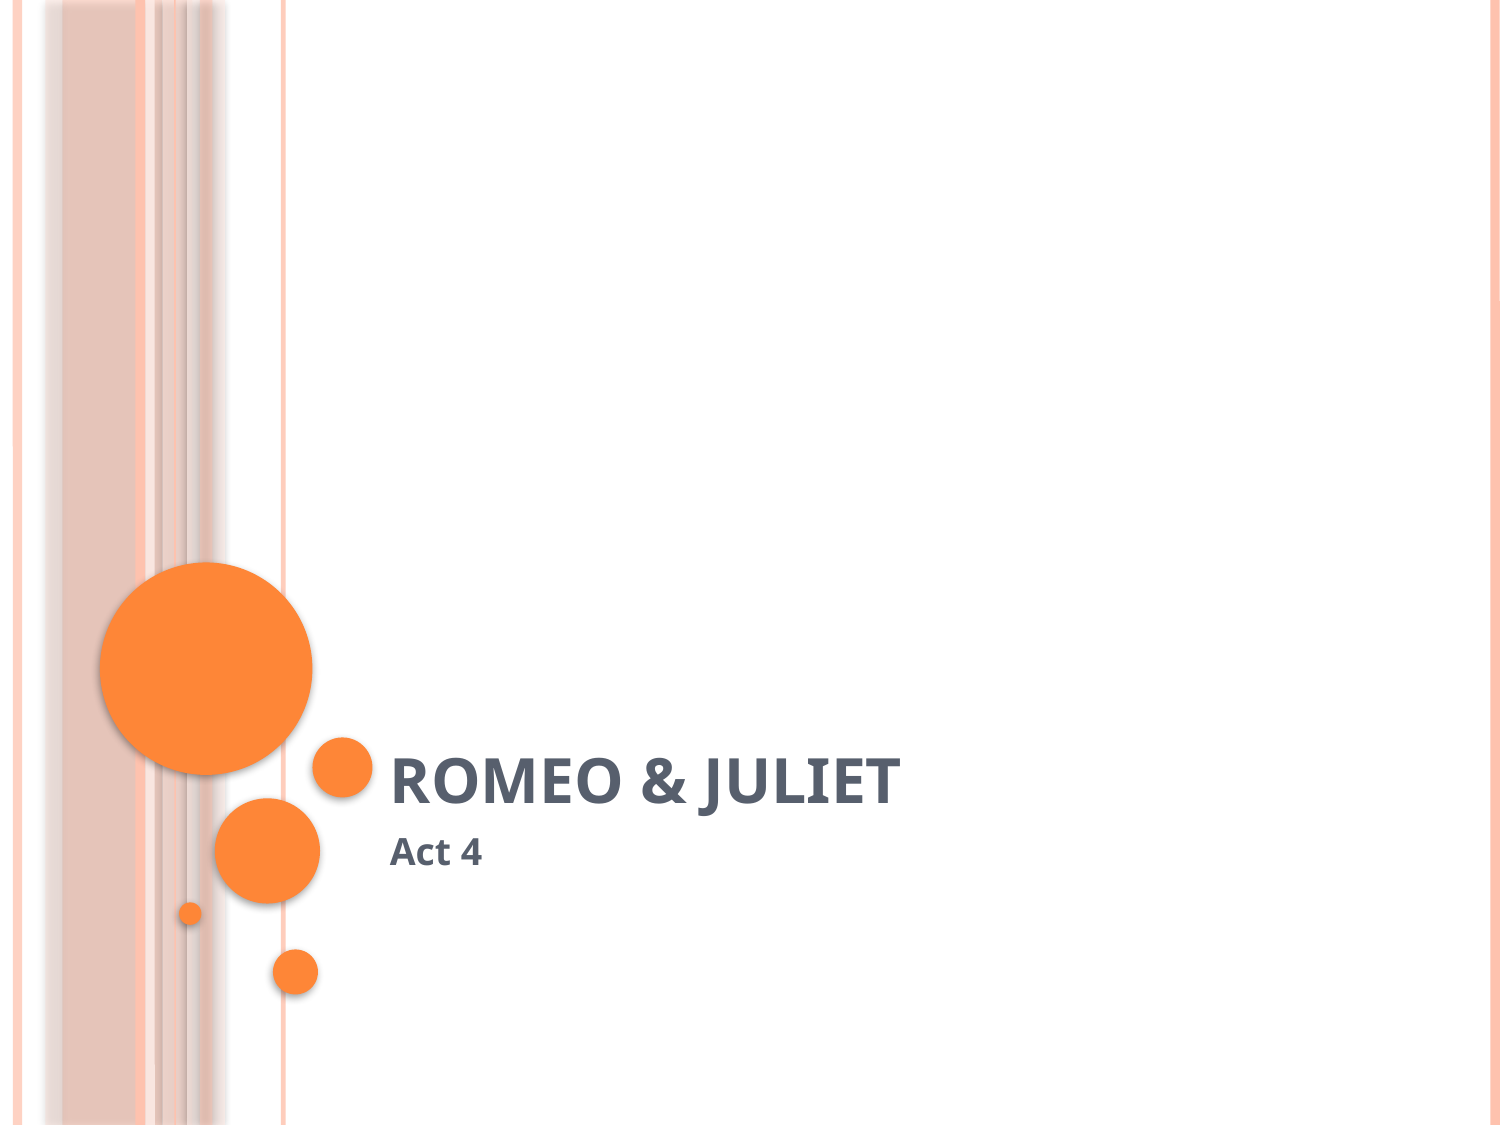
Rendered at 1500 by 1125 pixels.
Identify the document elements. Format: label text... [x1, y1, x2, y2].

title Romeo & Juliet [375, 512, 1388, 820]
subtitle Act 4 [375, 820, 1388, 1046]
